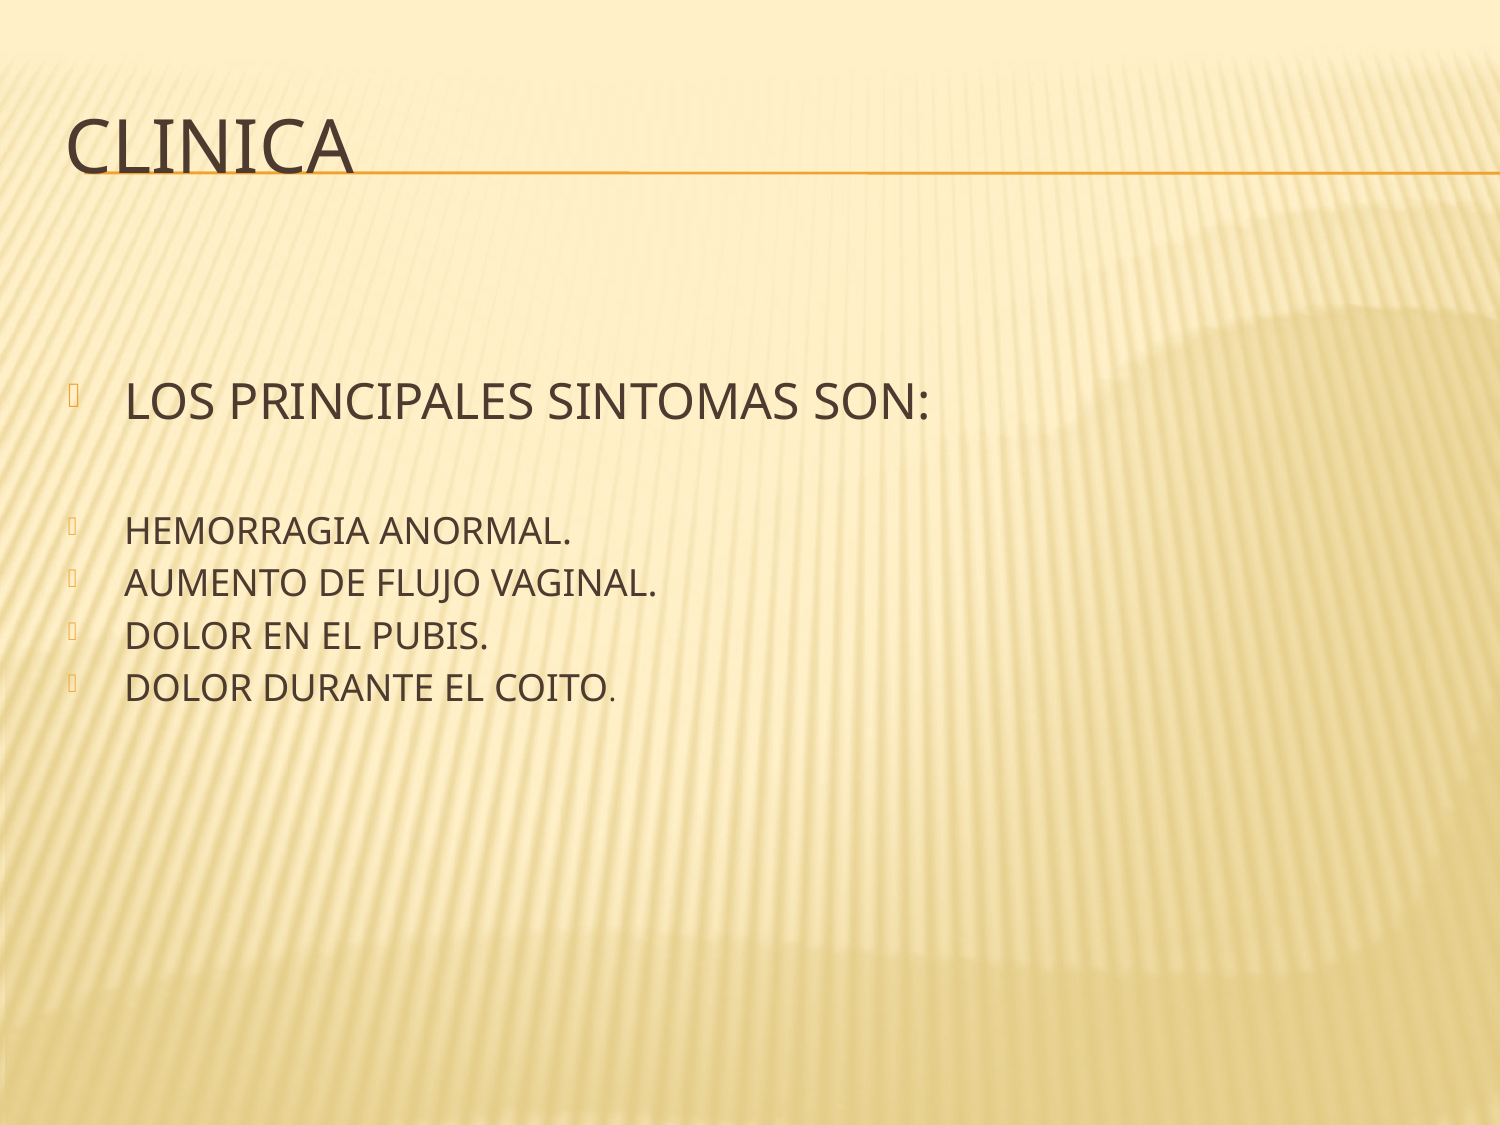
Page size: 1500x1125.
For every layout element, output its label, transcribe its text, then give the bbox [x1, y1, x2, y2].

list LOS PRINCIPALES SINTOMAS SON: HEMORRAGIA ANORMAL. AUMENTO DE FLUJO VAGINAL. DOLOR EN EL PUBIS. DOLOR DURANTE EL COITO. [53, 361, 1479, 930]
title CLINICA [50, 75, 1475, 213]
